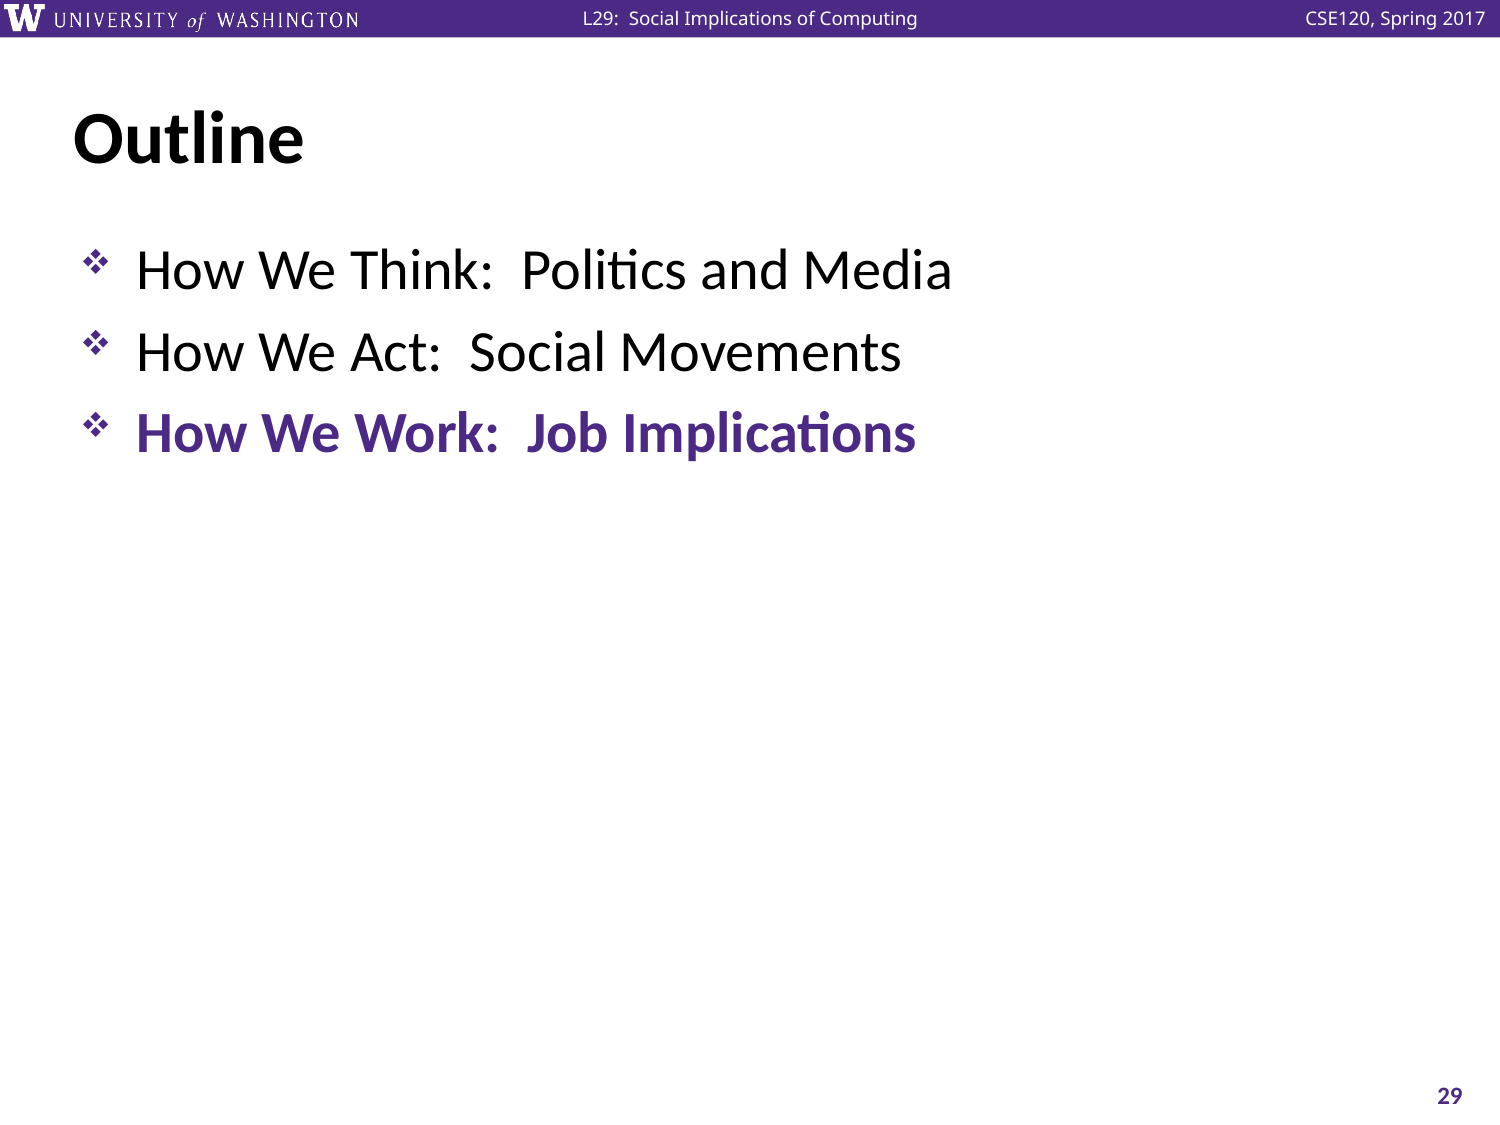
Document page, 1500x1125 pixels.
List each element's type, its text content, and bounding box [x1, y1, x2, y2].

list How We Think: Politics and Media How We Act: Social Movements How We Work: Job Implications [64, 223, 1438, 1040]
slide_number 29 [1400, 1065, 1500, 1125]
picture [4, 4, 358, 32]
title Outline [58, 71, 1438, 197]
